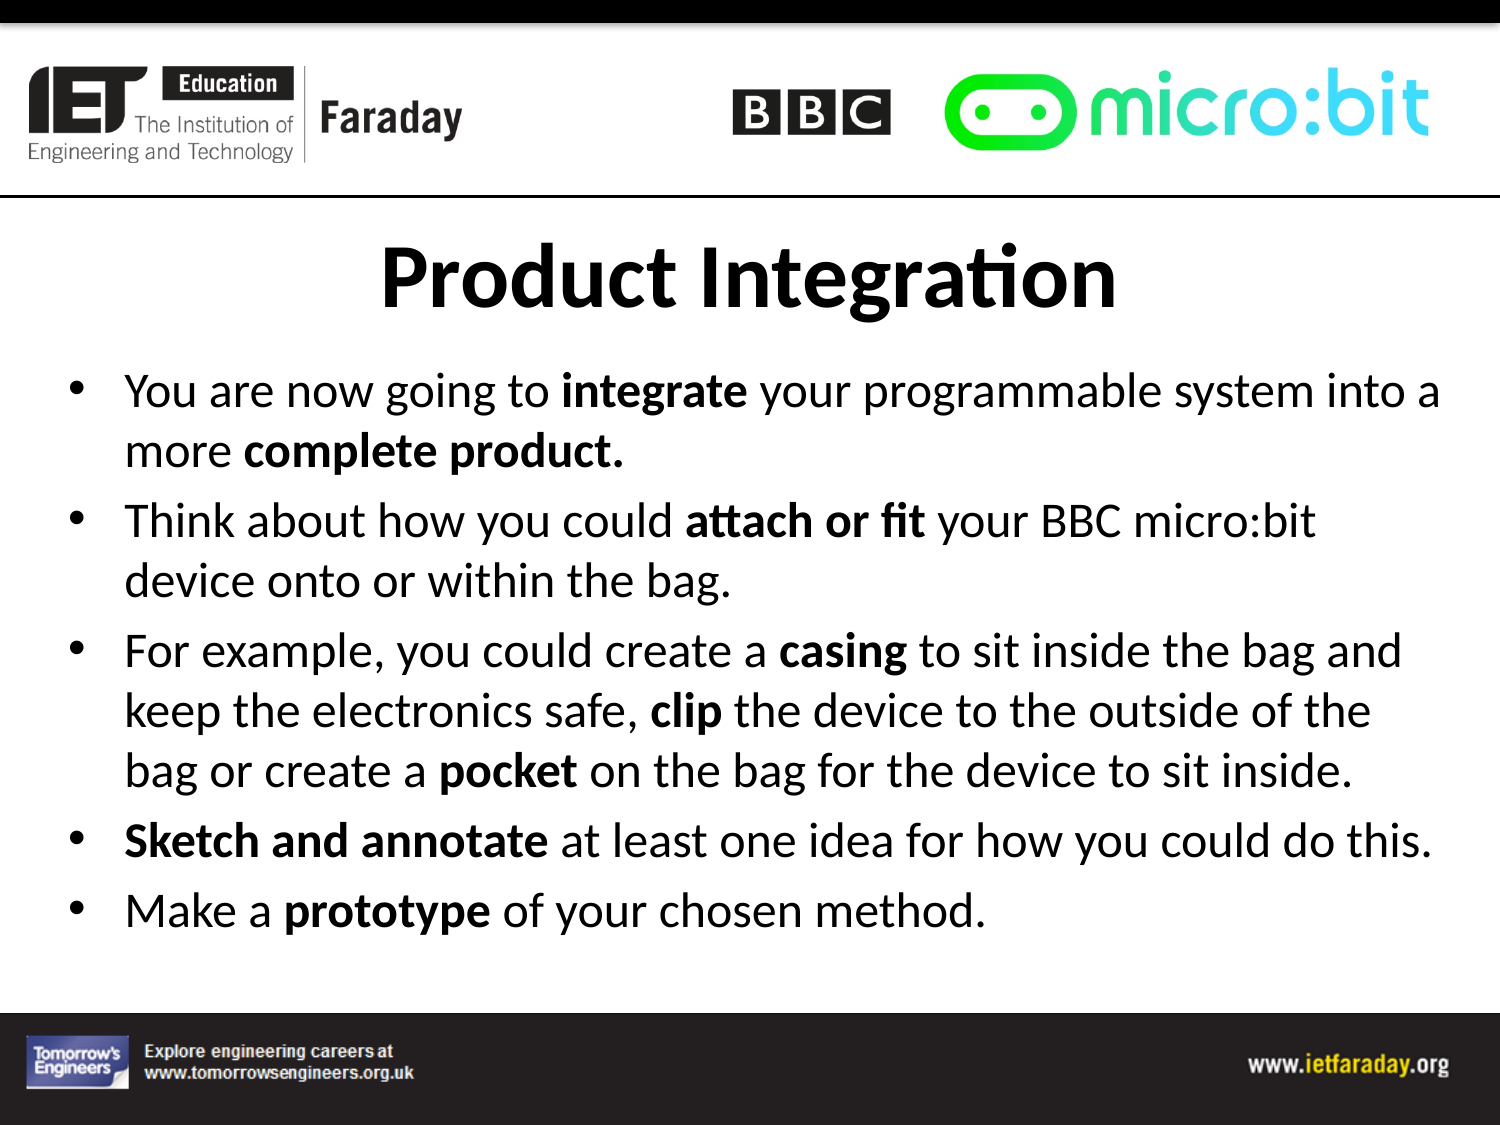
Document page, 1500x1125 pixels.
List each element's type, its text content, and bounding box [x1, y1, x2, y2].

picture [29, 66, 462, 163]
list You are now going to integrate your programmable system into a more complete product. Think about how you could attach or fit your BBC micro:bit device onto or within the bag. For example, you could create a casing to sit inside the bag and keep the electronics safe, clip the device to the outside of the bag or create a pocket on the bag for the device to sit inside. Sketch and annotate at least one idea for how you could do this. Make a prototype of your chosen method. [53, 349, 1459, 1005]
picture [703, 60, 1436, 160]
picture [0, 1013, 1500, 1125]
title Product Integration [75, 208, 1425, 349]
